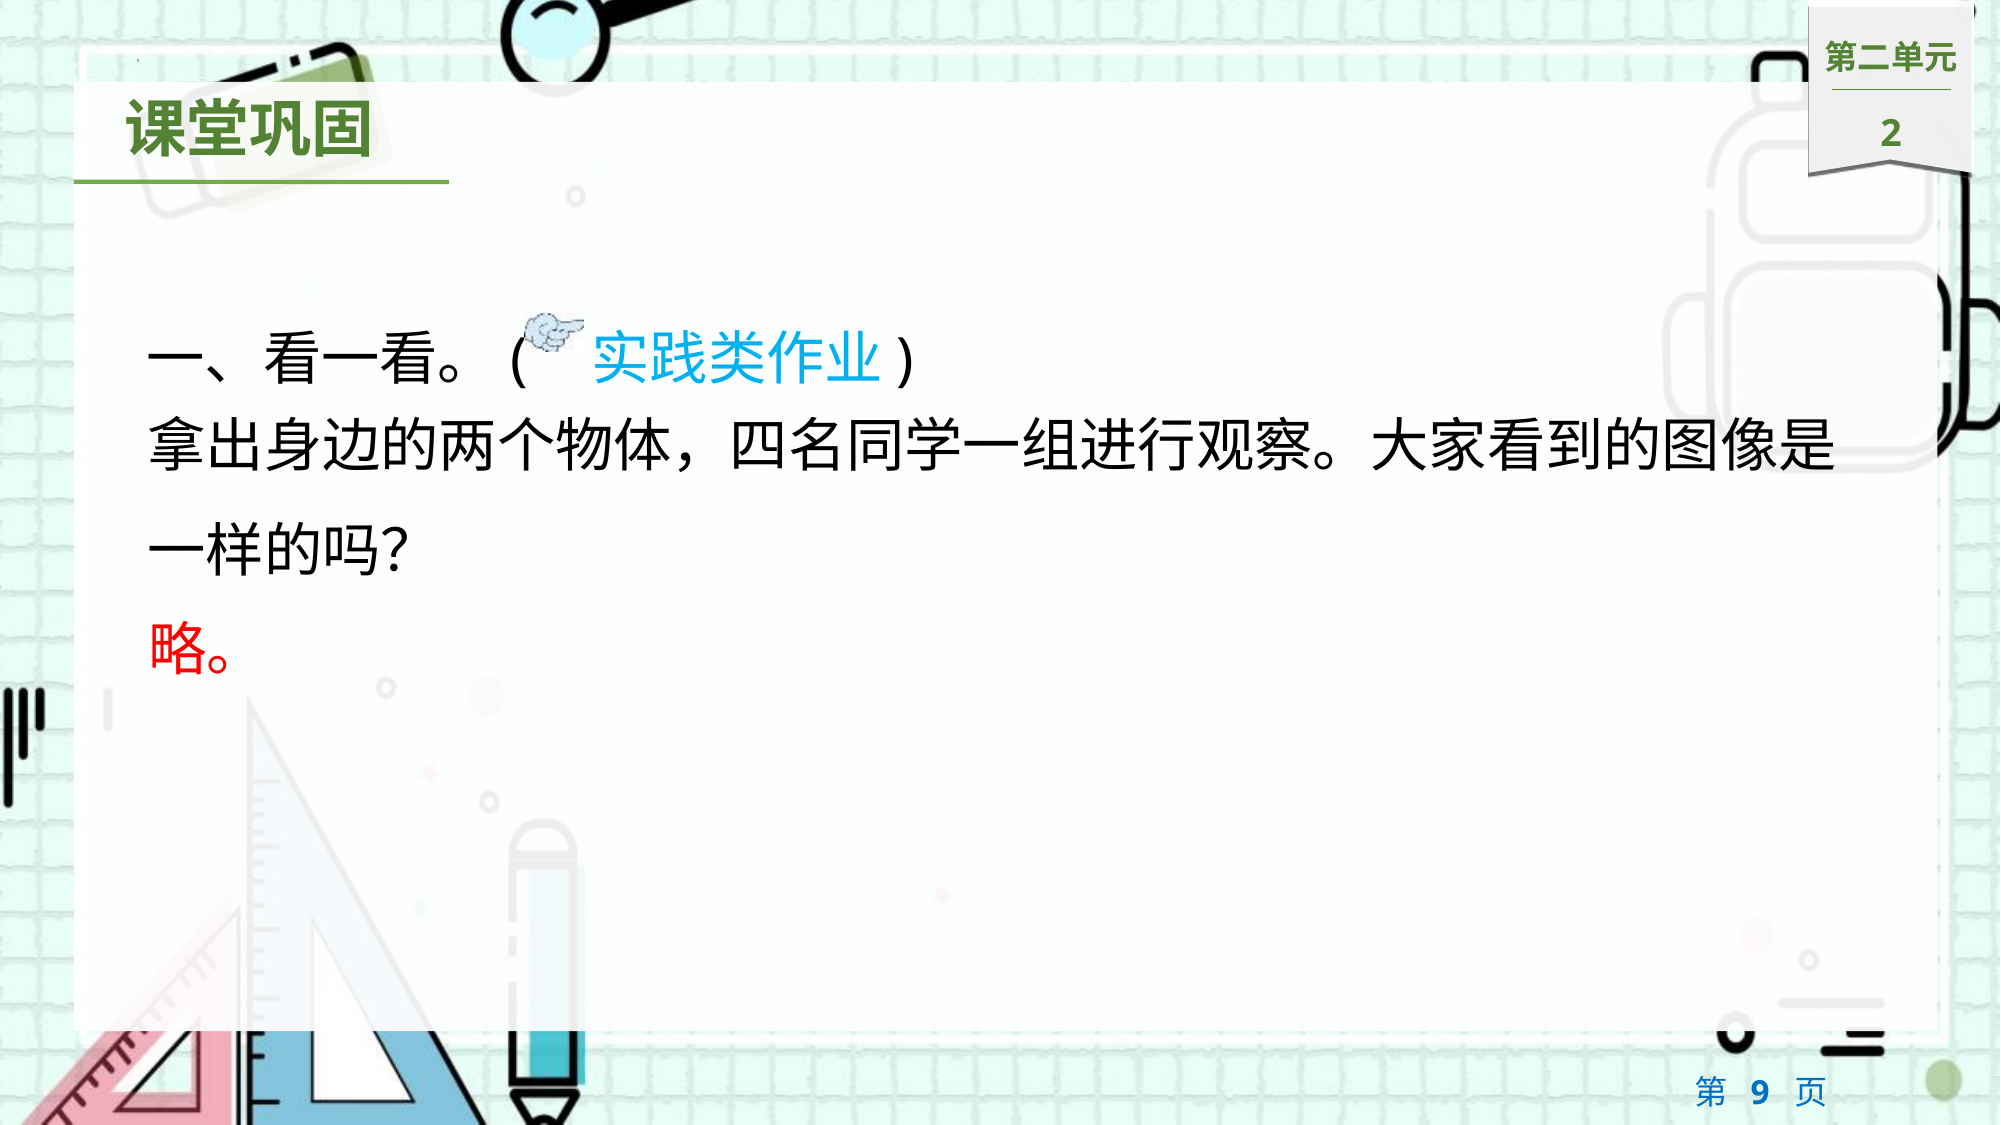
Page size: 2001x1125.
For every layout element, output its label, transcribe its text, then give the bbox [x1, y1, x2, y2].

picture [1938, 168, 1971, 176]
picture [524, 312, 584, 352]
text_box 拿出身边的两个物体，四名同学一组进行观察。大家看到的图像是一样的吗？ [147, 373, 1853, 584]
picture [0, 0, 2000, 1125]
text_box 略。 [148, 577, 265, 683]
text_box 一、看一看。( 实践类作业) [146, 243, 915, 392]
